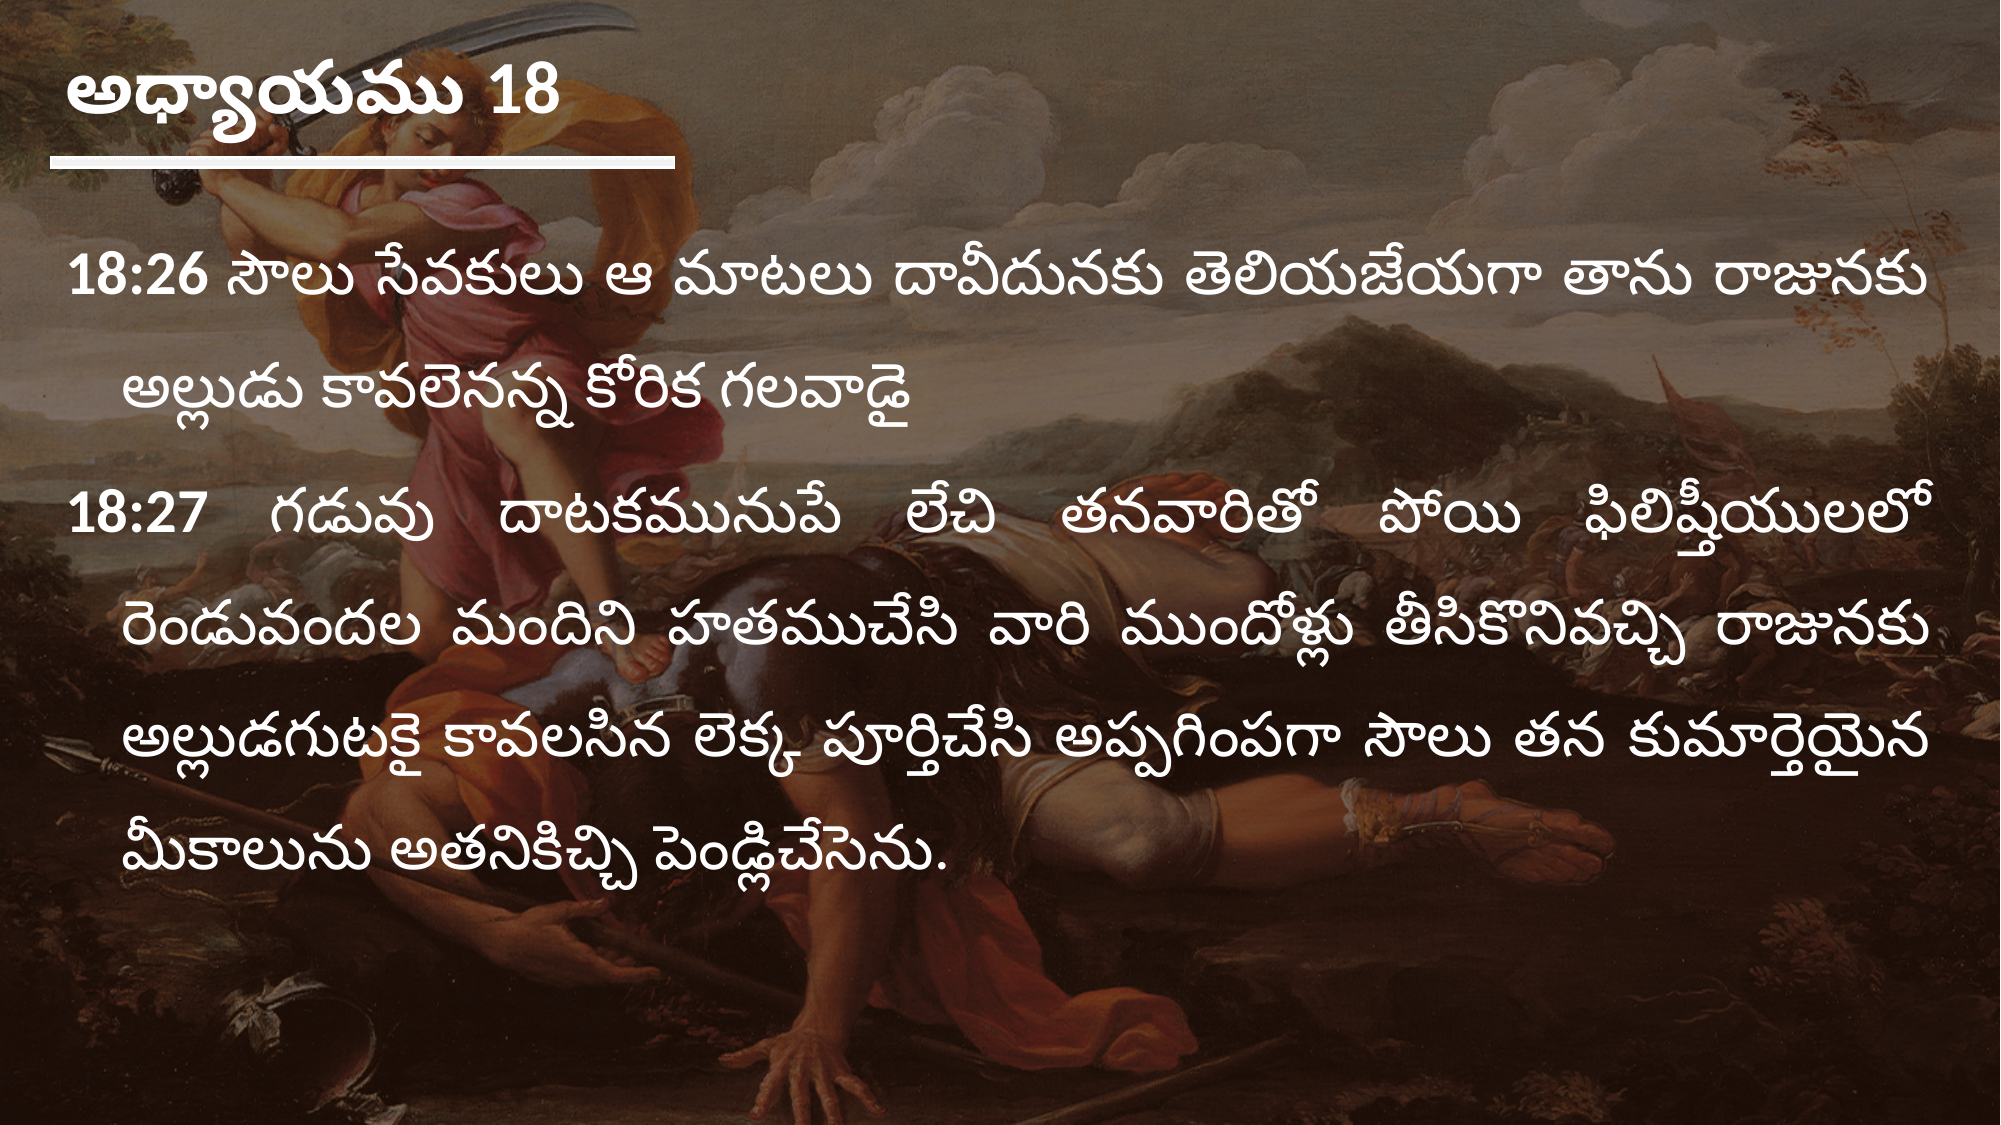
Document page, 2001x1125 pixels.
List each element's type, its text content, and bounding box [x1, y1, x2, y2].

picture [0, 0, 2000, 1125]
list 18:26 సౌలు సేవకులు ఆ మాటలు దావీదునకు తెలియజేయగా తాను రాజునకు అల్లుడు కావలెనన్న కోరిక గలవాడై 18:27 గడువు దాటకమునుపే లేచి తనవారితో పోయి ఫిలిష్తీయులలో రెండువందల మందిని హతముచేసి వారి ముందోళ్లు తీసికొనివచ్చి రాజునకు అల్లుడగుటకై కావలసిన లెక్క పూర్తిచేసి అప్పగింపగా సౌలు తన కుమార్తెయైన మీకాలును అతనికిచ్చి పెండ్లిచేసెను. [50, 187, 1946, 1063]
title అధ్యాయము 18 [50, 0, 1925, 167]
